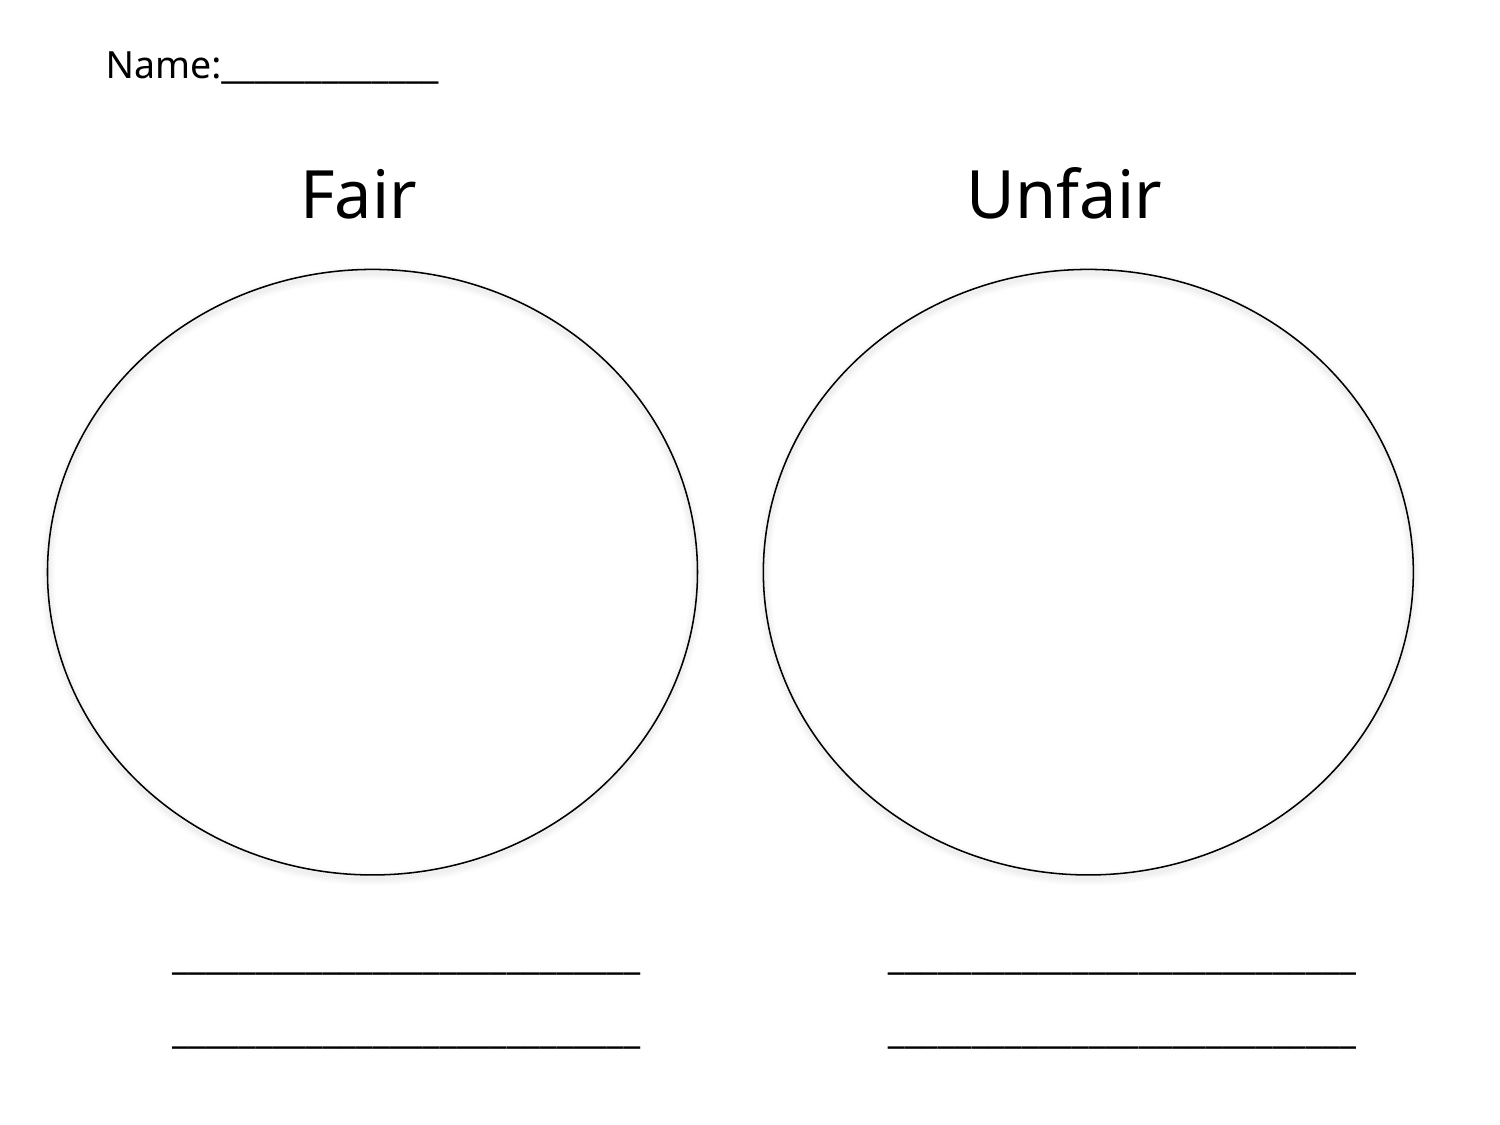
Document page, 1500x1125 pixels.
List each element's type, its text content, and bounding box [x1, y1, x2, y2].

text_box ____________________________ [873, 924, 1372, 985]
text_box ____________________________ [157, 998, 657, 1058]
text_box Fair [285, 144, 433, 240]
text_box Unfair [952, 144, 1178, 240]
text_box [762, 268, 1415, 876]
text_box Name:_____________ [90, 33, 455, 94]
text_box ____________________________ [873, 998, 1372, 1058]
text_box ____________________________ [157, 924, 657, 985]
text_box [46, 268, 699, 876]
